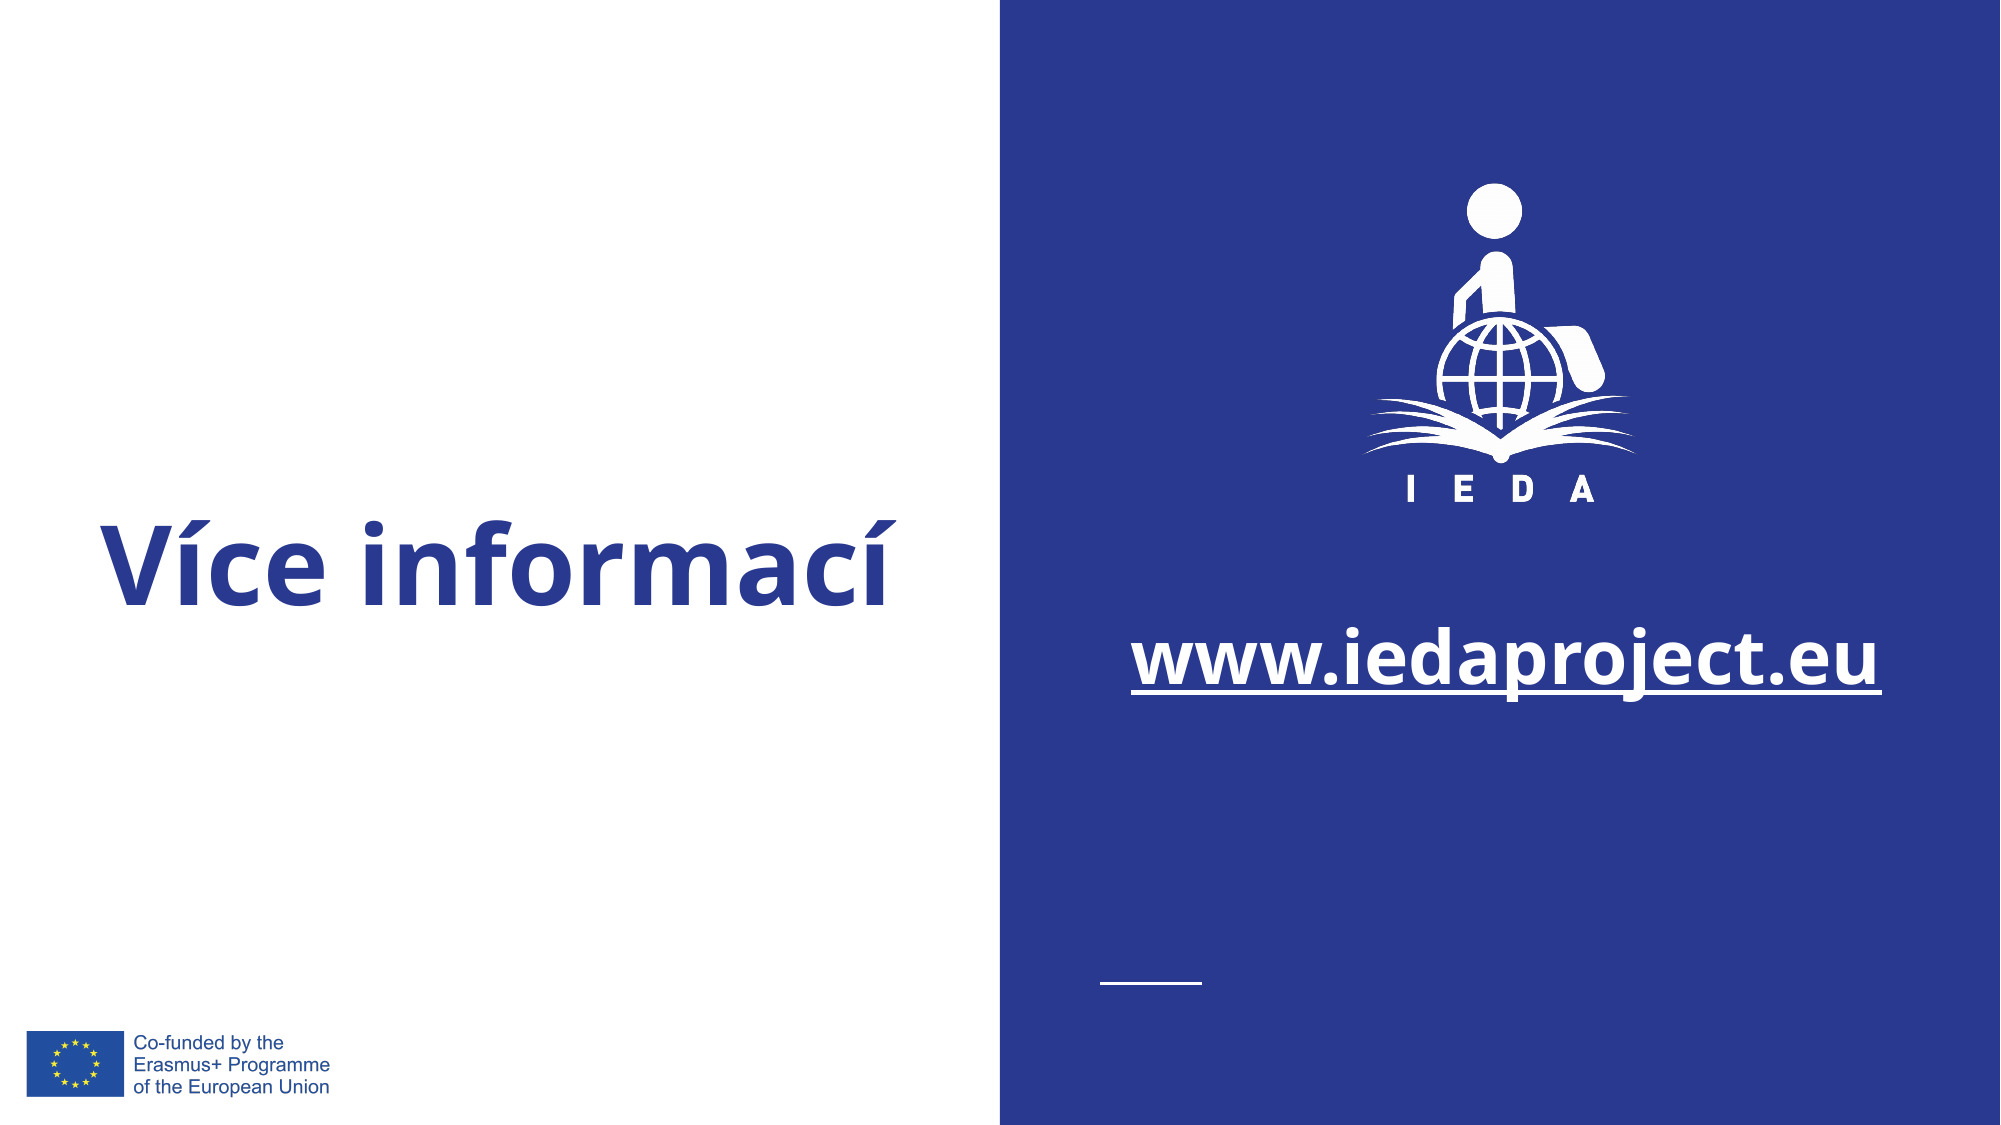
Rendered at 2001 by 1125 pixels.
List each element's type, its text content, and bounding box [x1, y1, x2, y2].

list www.iedaproject.eu [1080, 243, 1920, 1052]
picture [26, 1031, 582, 1103]
title Více informací [55, 466, 940, 659]
picture [1325, 143, 1675, 542]
